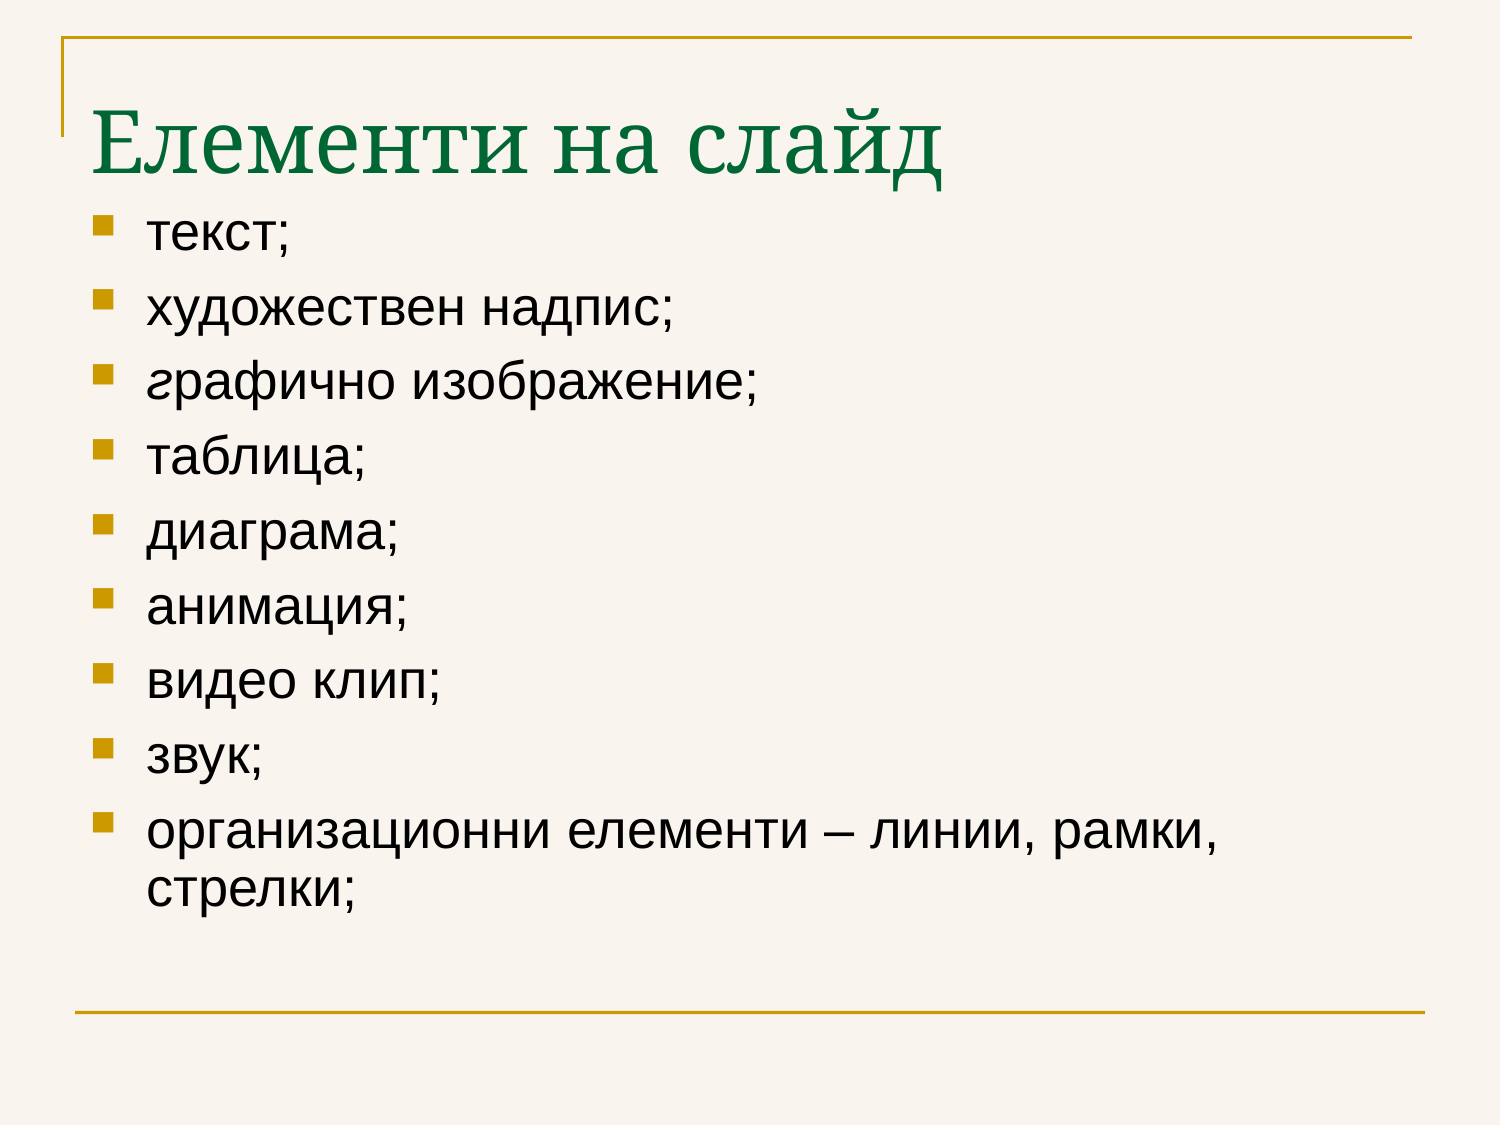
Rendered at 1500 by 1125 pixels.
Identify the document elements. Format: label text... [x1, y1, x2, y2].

title Елементи на слайд [74, 37, 1426, 196]
list текст; художествен надпис; графично изображение; таблица; диаграма; анимация; видео клип; звук; организационни елементи – линии, рамки, стрелки; [74, 196, 1426, 1001]
